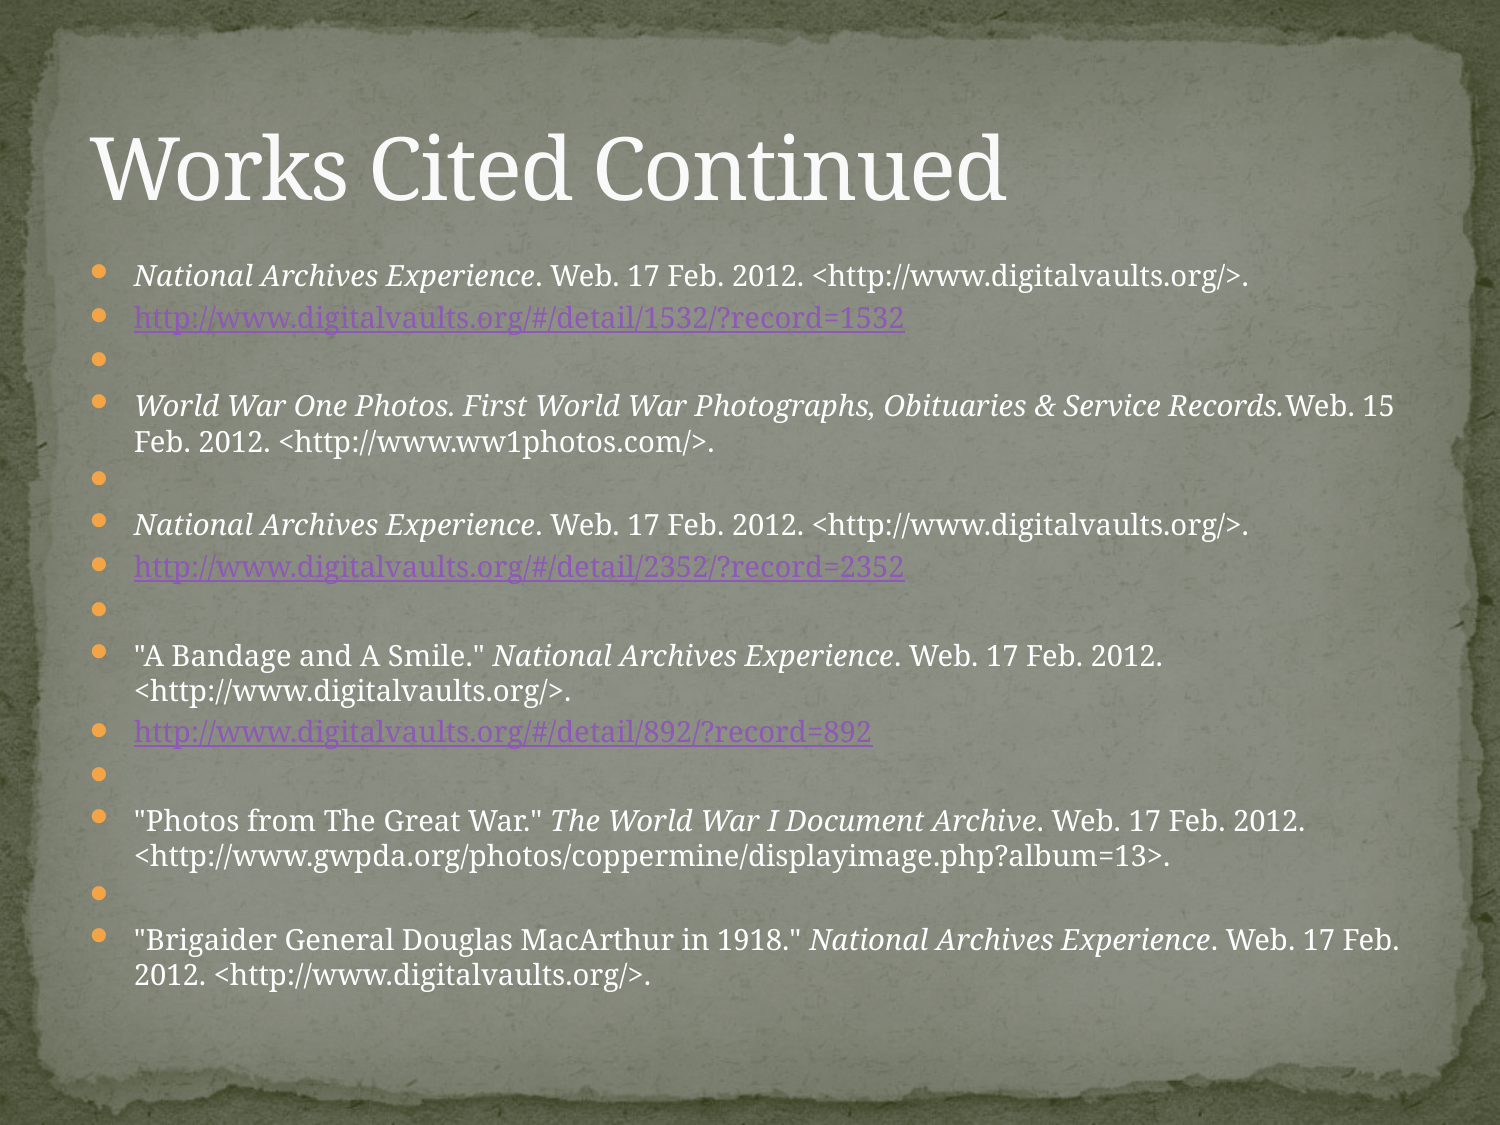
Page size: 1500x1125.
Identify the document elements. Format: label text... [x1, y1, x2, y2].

title Works Cited Continued [74, 24, 1425, 225]
list National Archives Experience. Web. 17 Feb. 2012. <http://www.digitalvaults.org/>. http://www.digitalvaults.org/#/detail/1532/?record=1532 World War One Photos. First World War Photographs, Obituaries & Service Records.Web. 15 Feb. 2012. <http://www.ww1photos.com/>. National Archives Experience. Web. 17 Feb. 2012. <http://www.digitalvaults.org/>. http://www.digitalvaults.org/#/detail/2352/?record=2352 "A Bandage and A Smile." National Archives Experience. Web. 17 Feb. 2012. <http://www.digitalvaults.org/>. http://www.digitalvaults.org/#/detail/892/?record=892 "Photos from The Great War." The World War I Document Archive. Web. 17 Feb. 2012. <http://www.gwpda.org/photos/coppermine/displayimage.php?album=13>. "Brigaider General Douglas MacArthur in 1918." National Archives Experience. Web. 17 Feb. 2012. <http://www.digitalvaults.org/>. [75, 249, 1425, 1000]
